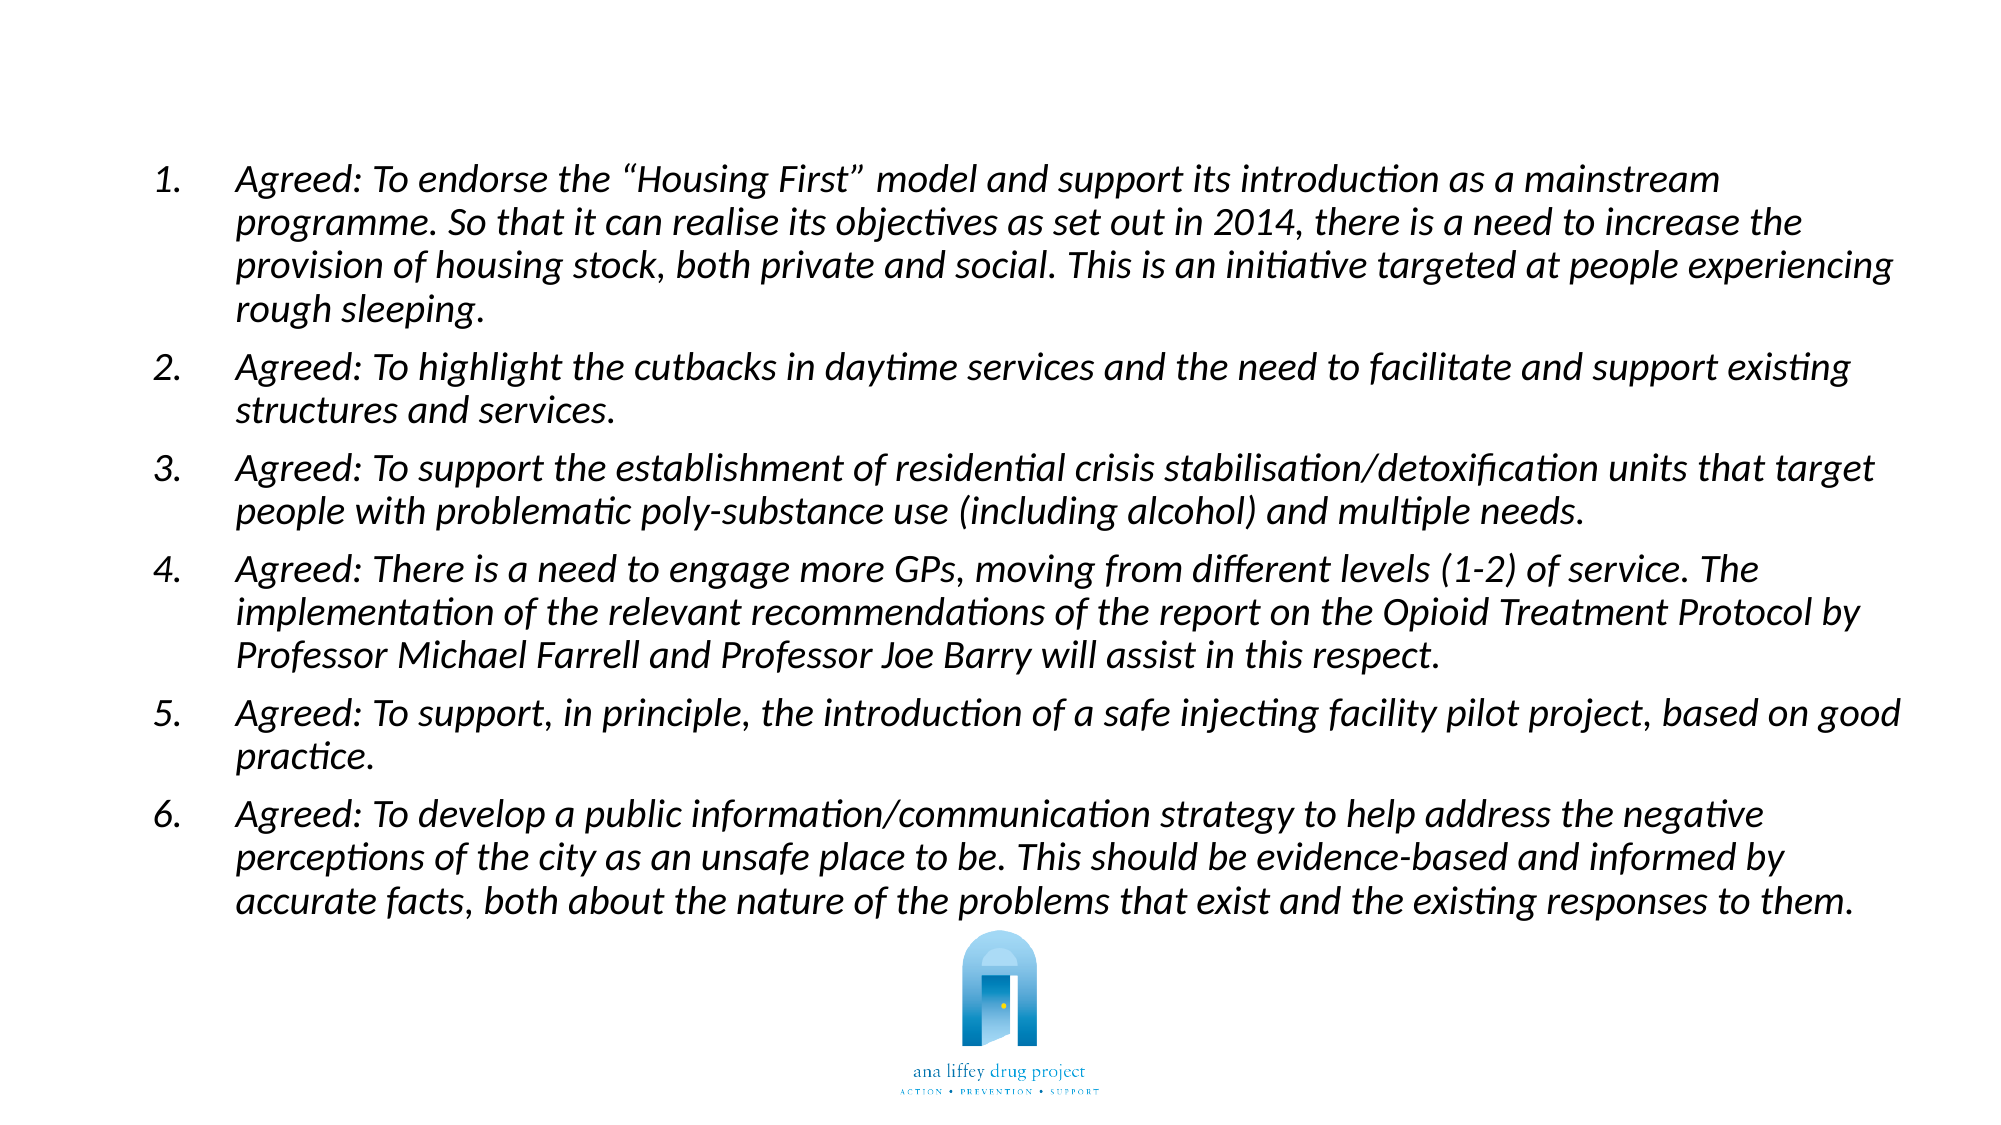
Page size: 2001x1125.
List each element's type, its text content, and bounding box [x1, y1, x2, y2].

picture [899, 930, 1101, 1097]
list Agreed: To endorse the “Housing First” model and support its introduction as a mainstream programme. So that it can realise its objectives as set out in 2014, there is a need to increase the provision of housing stock, both private and social. This is an initiative targeted at people experiencing rough sleeping. Agreed: To highlight the cutbacks in daytime services and the need to facilitate and support existing structures and services. Agreed: To support the establishment of residential crisis stabilisation/detoxification units that target people with problematic poly-substance use (including alcohol) and multiple needs. Agreed: There is a need to engage more GPs, moving from different levels (1-2) of service. The implementation of the relevant recommendations of the report on the Opioid Treatment Protocol by Professor Michael Farrell and Professor Joe Barry will assist in this respect. Agreed: To support, in principle, the introduction of a safe injecting facility pilot project, based on good practice. Agreed: To develop a public information/communication strategy to help address the negative perceptions of the city as an unsafe place to be. This should be evidence-based and informed by accurate facts, both about the nature of the problems that exist and the existing responses to them. [137, 149, 1919, 931]
